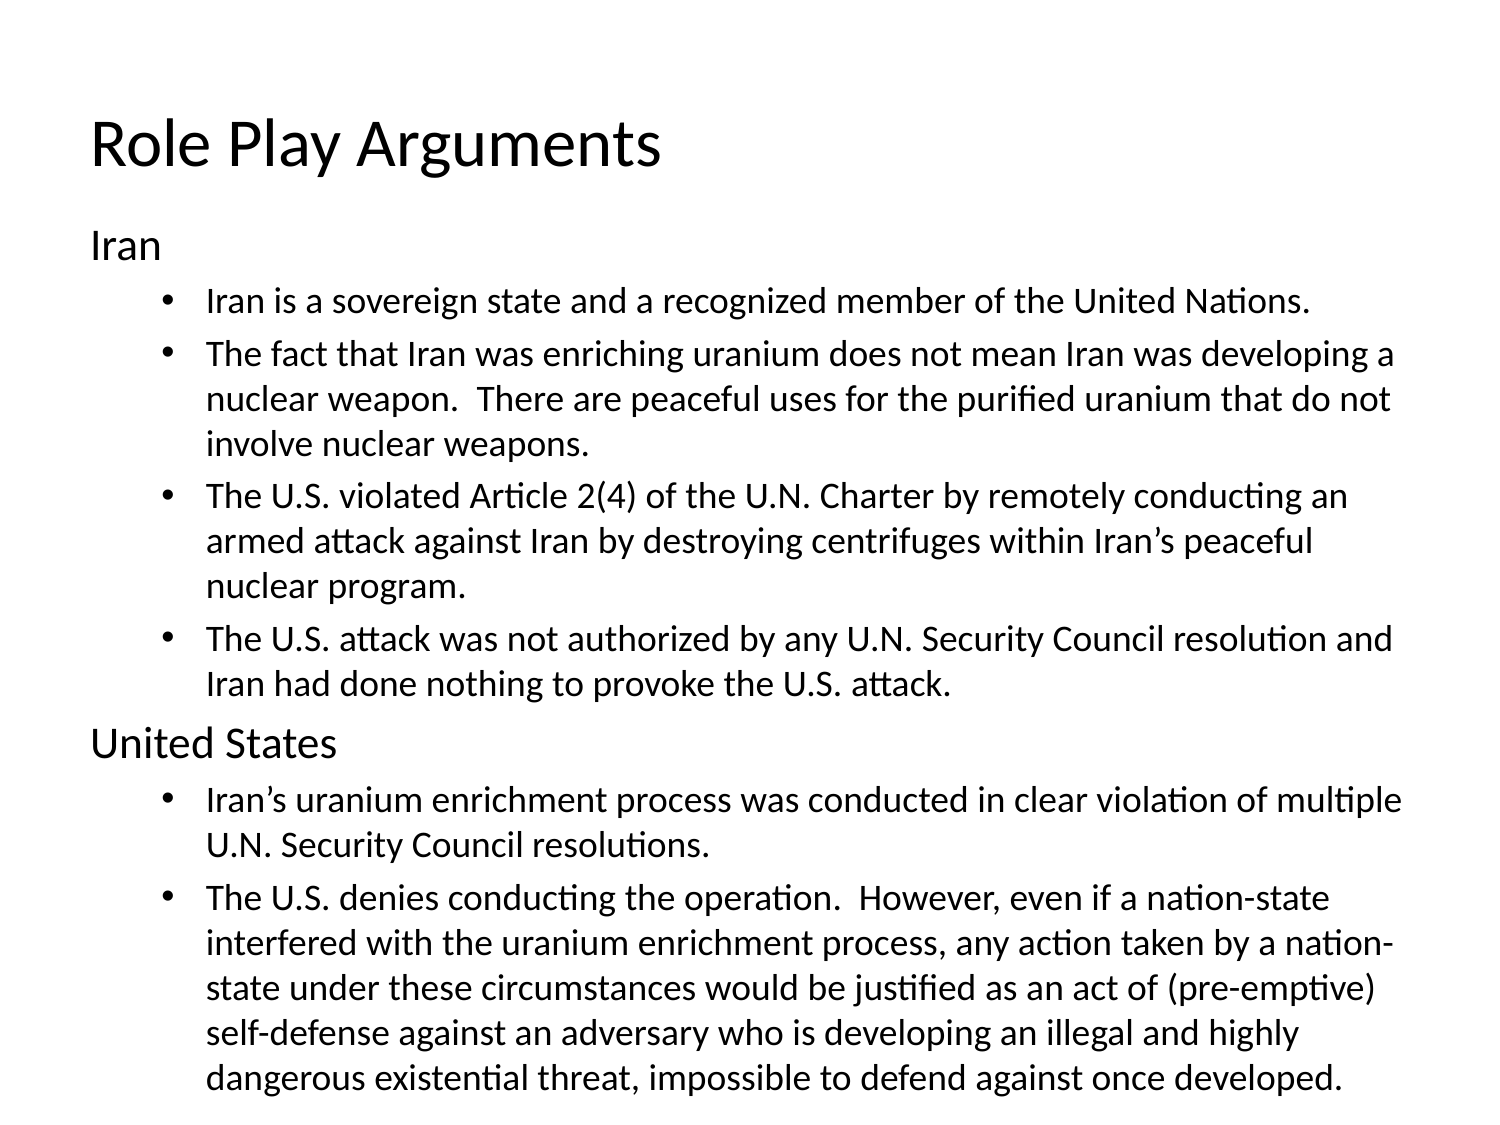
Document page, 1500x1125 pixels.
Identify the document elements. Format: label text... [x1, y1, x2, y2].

list Iran Iran is a sovereign state and a recognized member of the United Nations. The fact that Iran was enriching uranium does not mean Iran was developing a nuclear weapon. There are peaceful uses for the purified uranium that do not involve nuclear weapons. The U.S. violated Article 2(4) of the U.N. Charter by remotely conducting an armed attack against Iran by destroying centrifuges within Iran’s peaceful nuclear program. The U.S. attack was not authorized by any U.N. Security Council resolution and Iran had done nothing to provoke the U.S. attack. United States Iran’s uranium enrichment process was conducted in clear violation of multiple U.N. Security Council resolutions. The U.S. denies conducting the operation. However, even if a nation-state interfered with the uranium enrichment process, any action taken by a nation-state under these circumstances would be justified as an act of (pre-emptive) self-defense against an adversary who is developing an illegal and highly dangerous existential threat, impossible to defend against once developed. [75, 206, 1425, 1125]
title Role Play Arguments [75, 45, 1425, 206]
